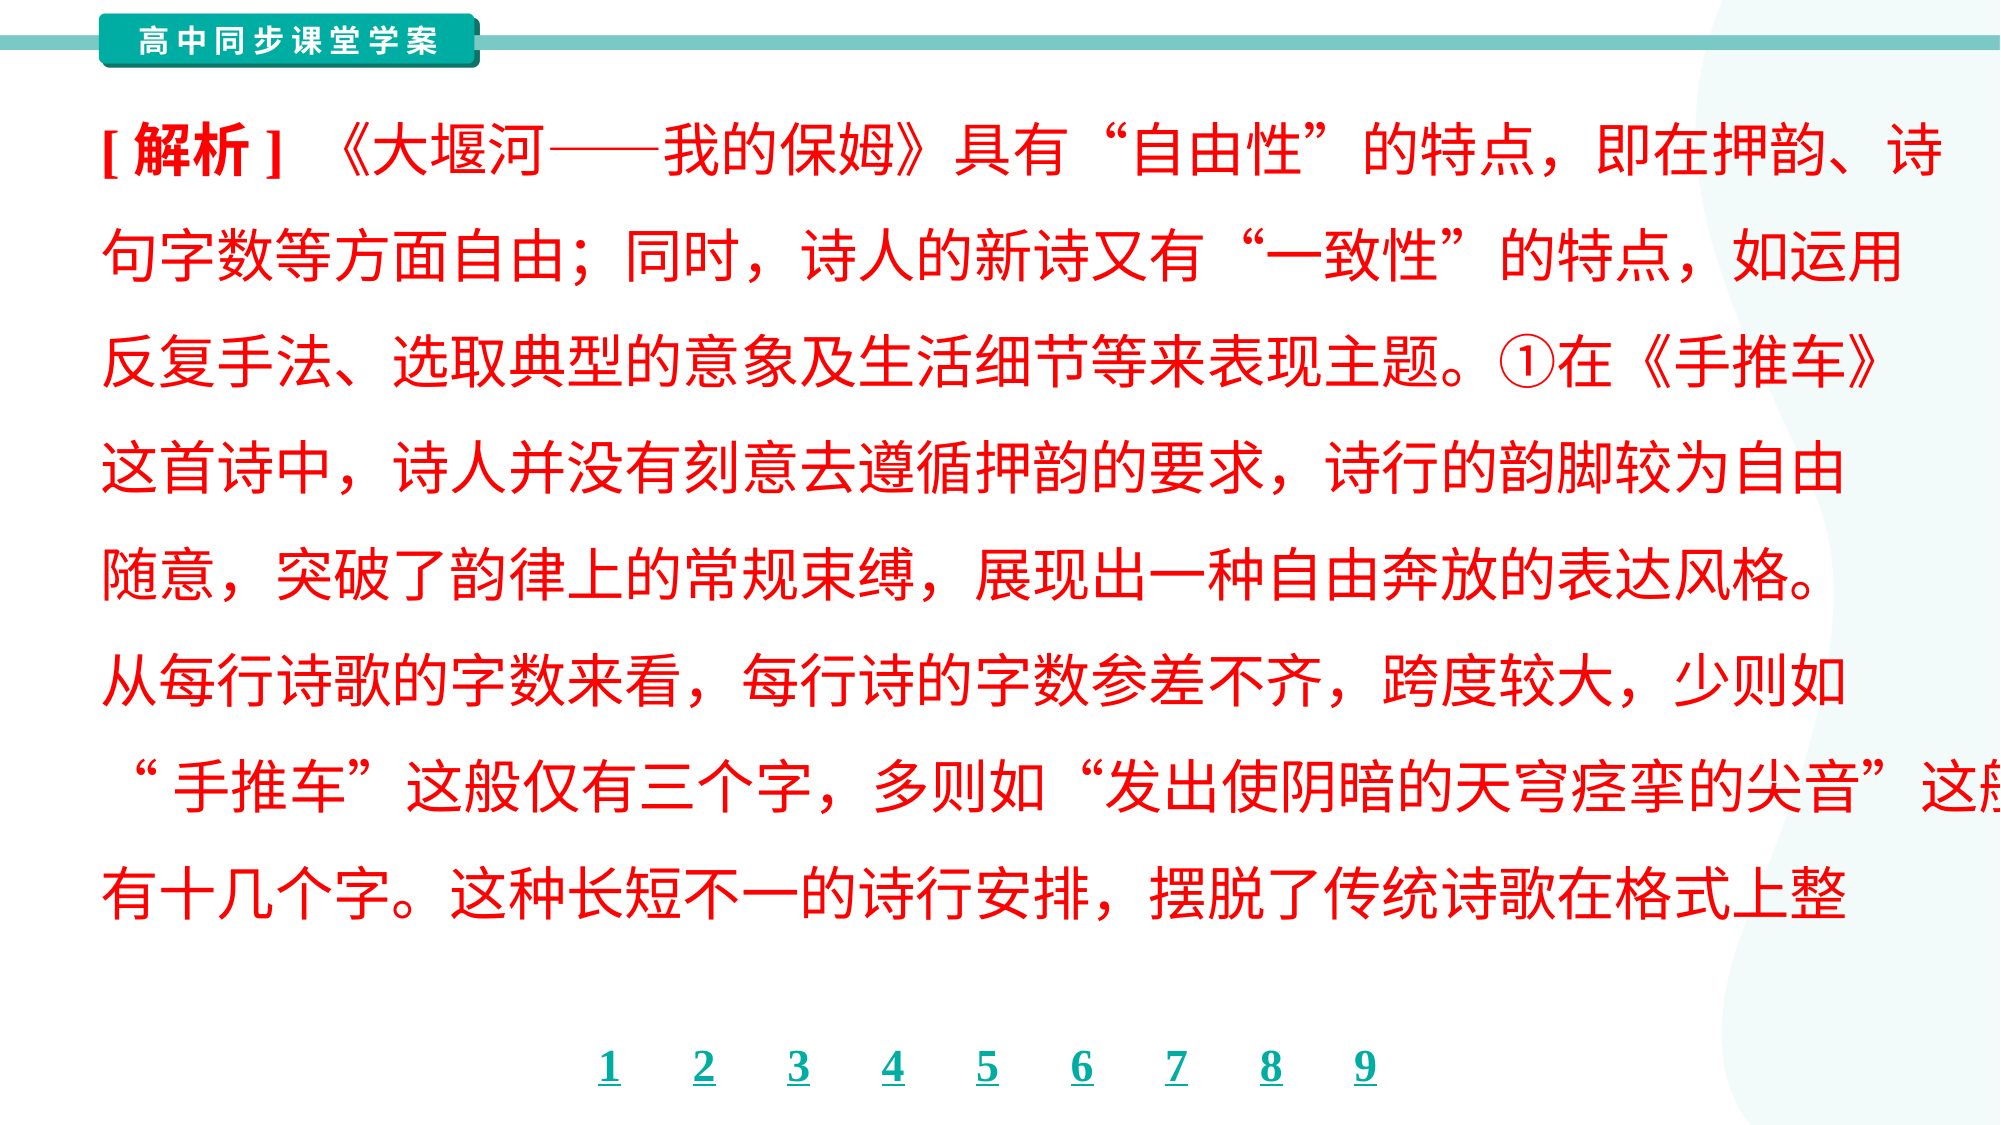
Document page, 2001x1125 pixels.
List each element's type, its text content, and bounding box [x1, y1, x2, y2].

text_box [解析] 《大堰河——我的保姆》具有“自由性”的特点，即在押韵、诗 句字数等方面自由；同时，诗人的新诗又有“一致性”的特点，如运用 反复手法、选取典型的意象及生活细节等来表现主题。①在《手推车》 这首诗中，诗人并没有刻意去遵循押韵的要求，诗行的韵脚较为自由 随意，突破了韵律上的常规束缚，展现出一种自由奔放的表达风格。 从每行诗歌的字数来看，每行诗的字数参差不齐，跨度较大，少则如 “手推车”这般仅有三个字，多则如“发出使阴暗的天穹痉挛的尖音”这般 有十几个字。这种长短不一的诗行安排，摆脱了传统诗歌在格式上整 [100, 76, 1899, 927]
picture [0, 0, 2000, 1125]
